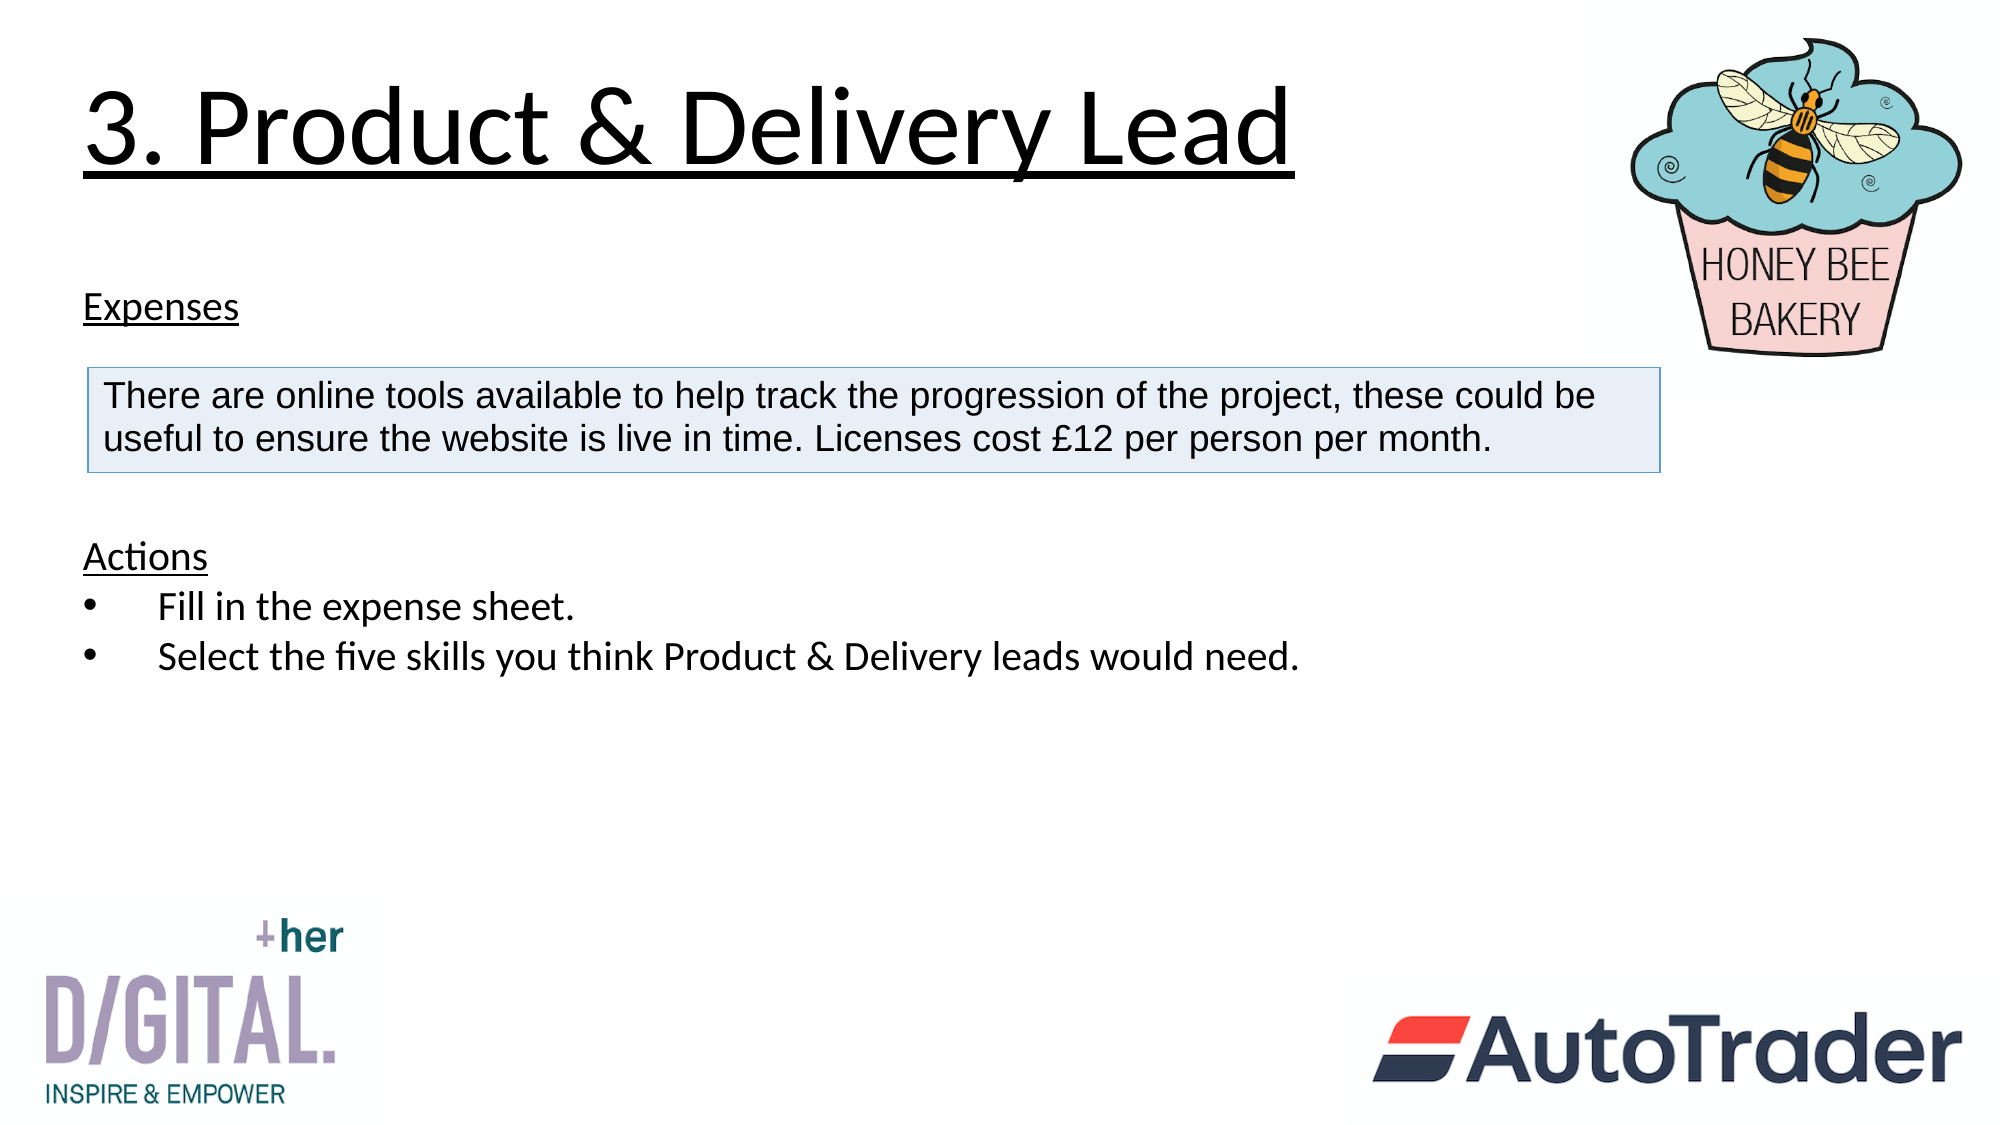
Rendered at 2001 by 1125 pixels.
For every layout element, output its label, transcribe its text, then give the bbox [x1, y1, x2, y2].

picture [0, 897, 387, 1125]
picture [1591, 0, 2000, 401]
text_box 3. Product & Delivery Lead [67, 44, 1586, 195]
table_header There are online tools available to help track the progression of the project, these could be useful to ensure the website is live in time. Licenses cost £12 per person per month. [89, 368, 1659, 472]
text_box Expenses Actions Fill in the expense sheet. Select the five skills you think Product & Delivery leads would need. [67, 221, 1689, 747]
picture [1347, 978, 2000, 1125]
